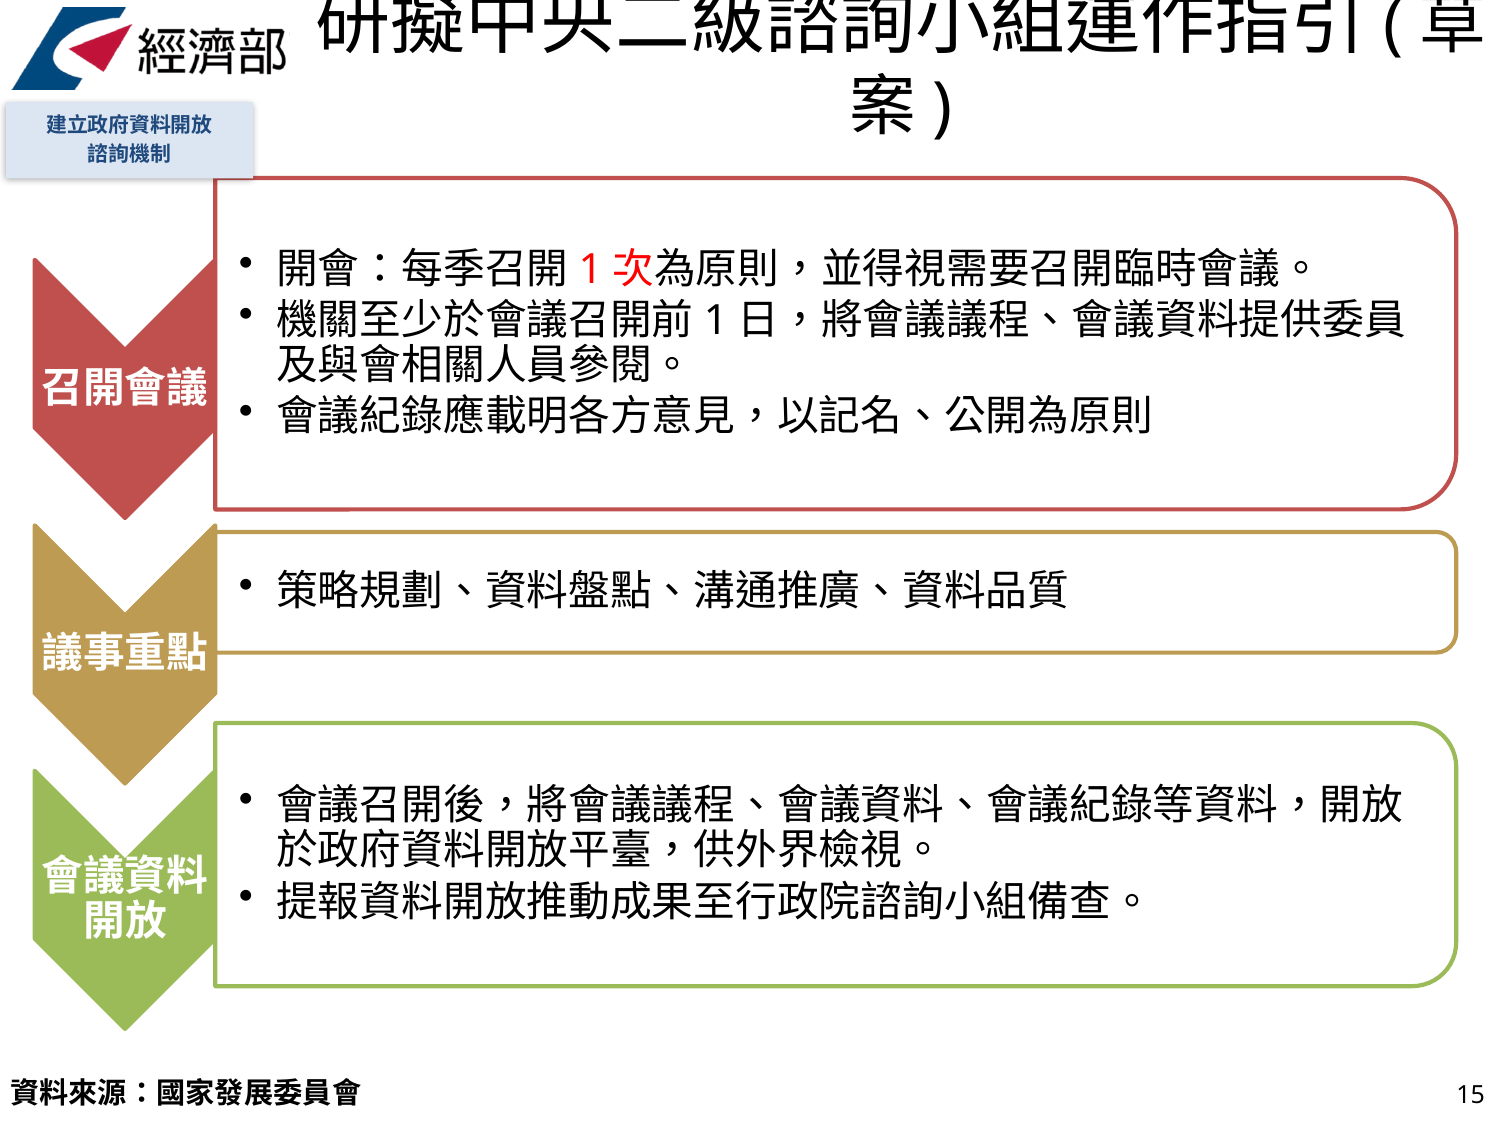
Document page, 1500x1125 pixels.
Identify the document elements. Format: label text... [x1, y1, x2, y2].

title 研擬中央二級諮詢小組運作指引(草案) [272, 4, 1500, 111]
slide_number 15 [1149, 1065, 1500, 1125]
text_box 資料來源：國家發展委員會 [0, 1067, 377, 1117]
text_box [34, 175, 1457, 1032]
picture [11, 7, 272, 90]
text_box 建立政府資料開放 諮詢機制 [5, 101, 254, 179]
